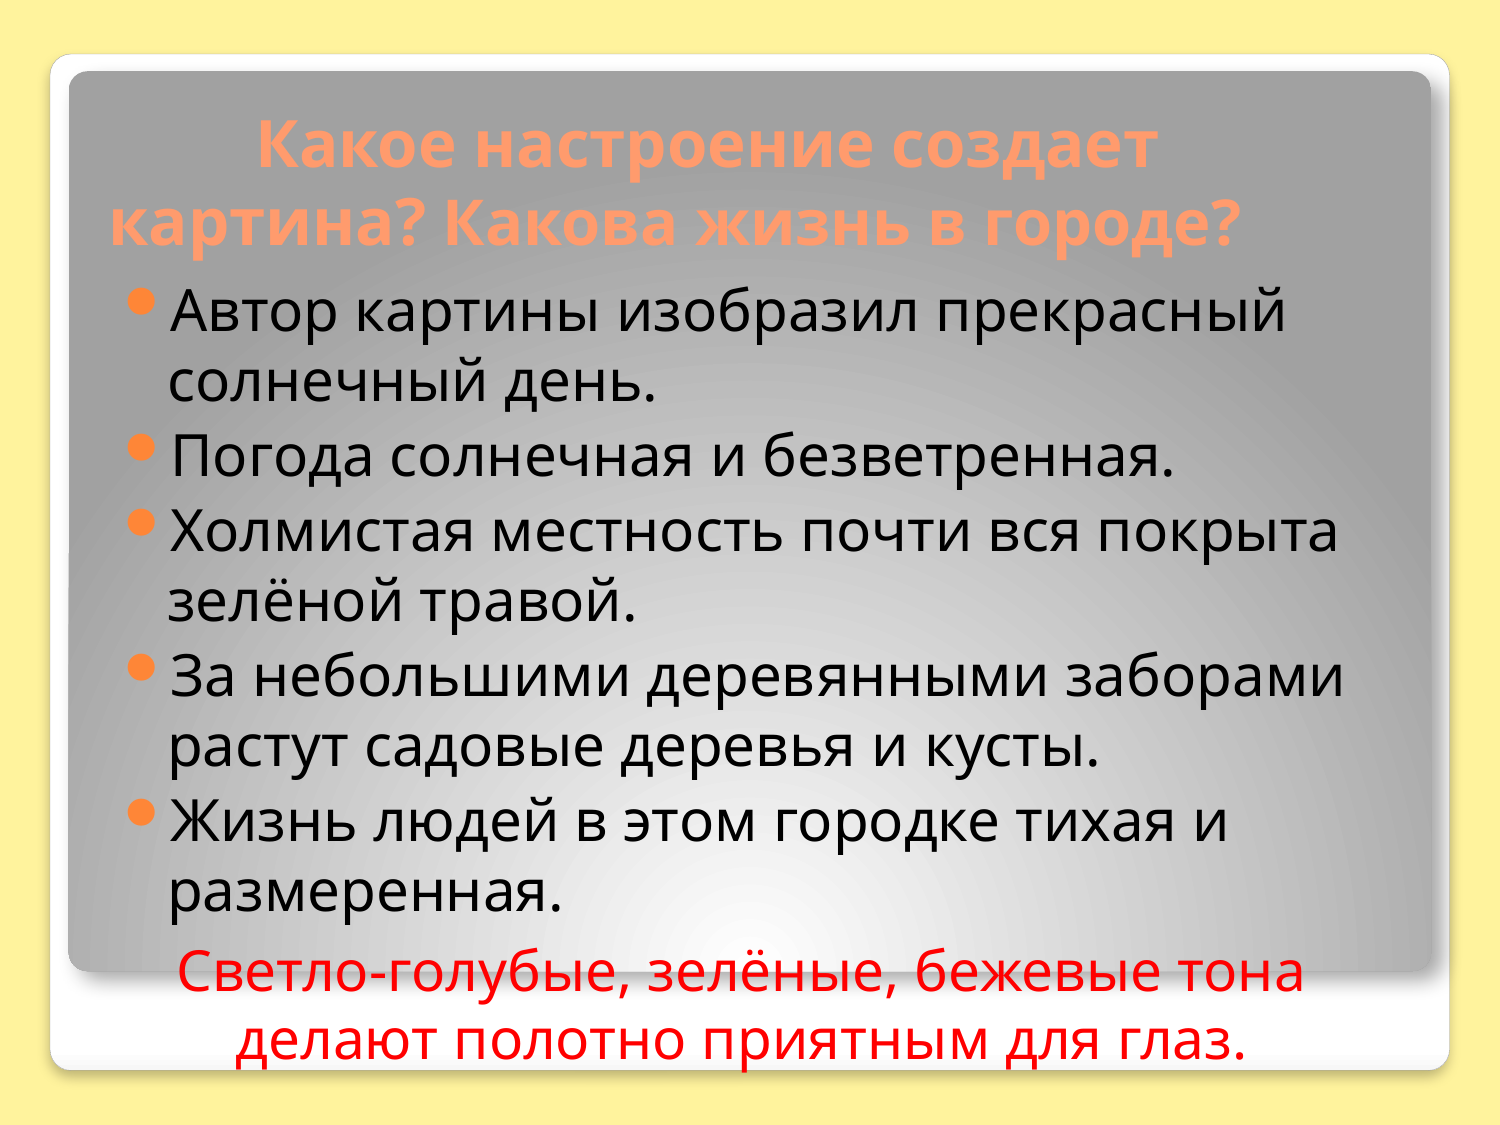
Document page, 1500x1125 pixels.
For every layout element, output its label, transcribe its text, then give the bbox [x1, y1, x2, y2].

list Автор картины изобразил прекрасный солнечный день. Погода солнечная и безветренная. Холмистая местность почти вся покрыта зелёной травой. За небольшими деревянными заборами растут садовые деревья и кусты. Жизнь людей в этом городке тихая и размеренная. [93, 257, 1437, 945]
title Какое настроение создает картина? Какова жизнь в городе? [93, 93, 1437, 257]
text_box Светло-голубые, зелёные, бежевые тона делают полотно приятным для глаз. [70, 925, 1413, 1079]
